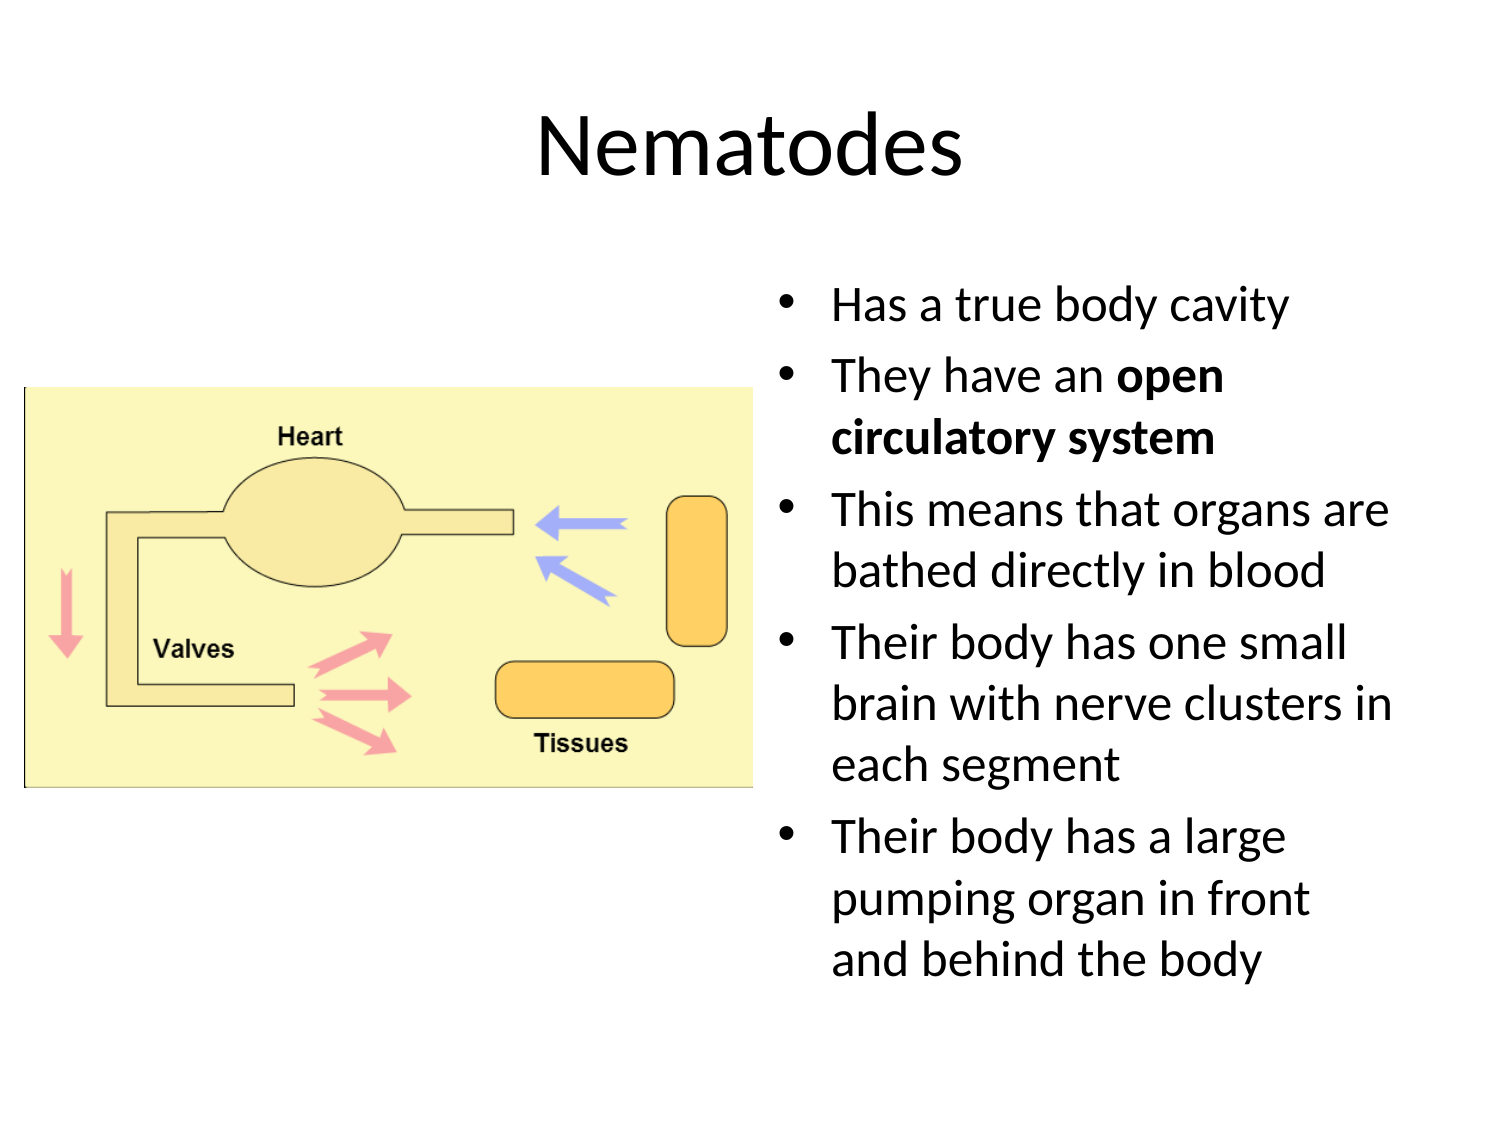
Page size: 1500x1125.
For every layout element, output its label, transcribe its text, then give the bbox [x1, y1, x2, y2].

title Nematodes [75, 45, 1425, 233]
picture [24, 387, 753, 788]
list Has a true body cavity They have an open circulatory system This means that organs are bathed directly in blood Their body has one small brain with nerve clusters in each segment Their body has a large pumping organ in front and behind the body [762, 262, 1425, 1005]
